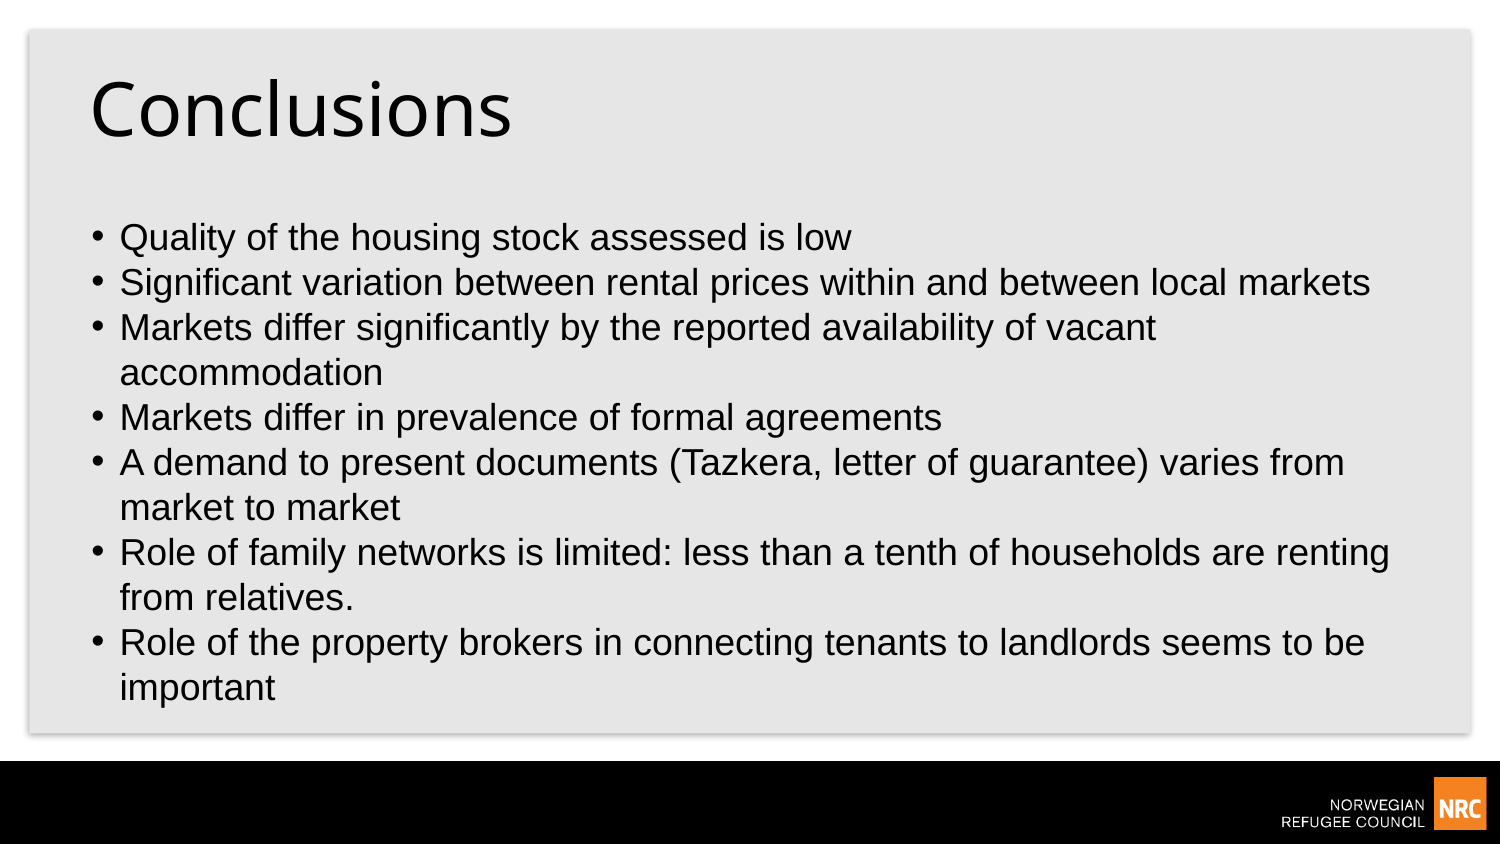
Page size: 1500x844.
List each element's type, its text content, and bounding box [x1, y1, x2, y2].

subtitle Quality of the housing stock assessed is low Significant variation between rental prices within and between local markets Markets differ significantly by the reported availability of vacant accommodation Markets differ in prevalence of formal agreements A demand to present documents (Tazkera, letter of guarantee) varies from market to market Role of family networks is limited: less than a tenth of households are renting from relatives. Role of the property brokers in connecting tenants to landlords seems to be important [76, 206, 1425, 689]
title Conclusions [75, 54, 1425, 196]
